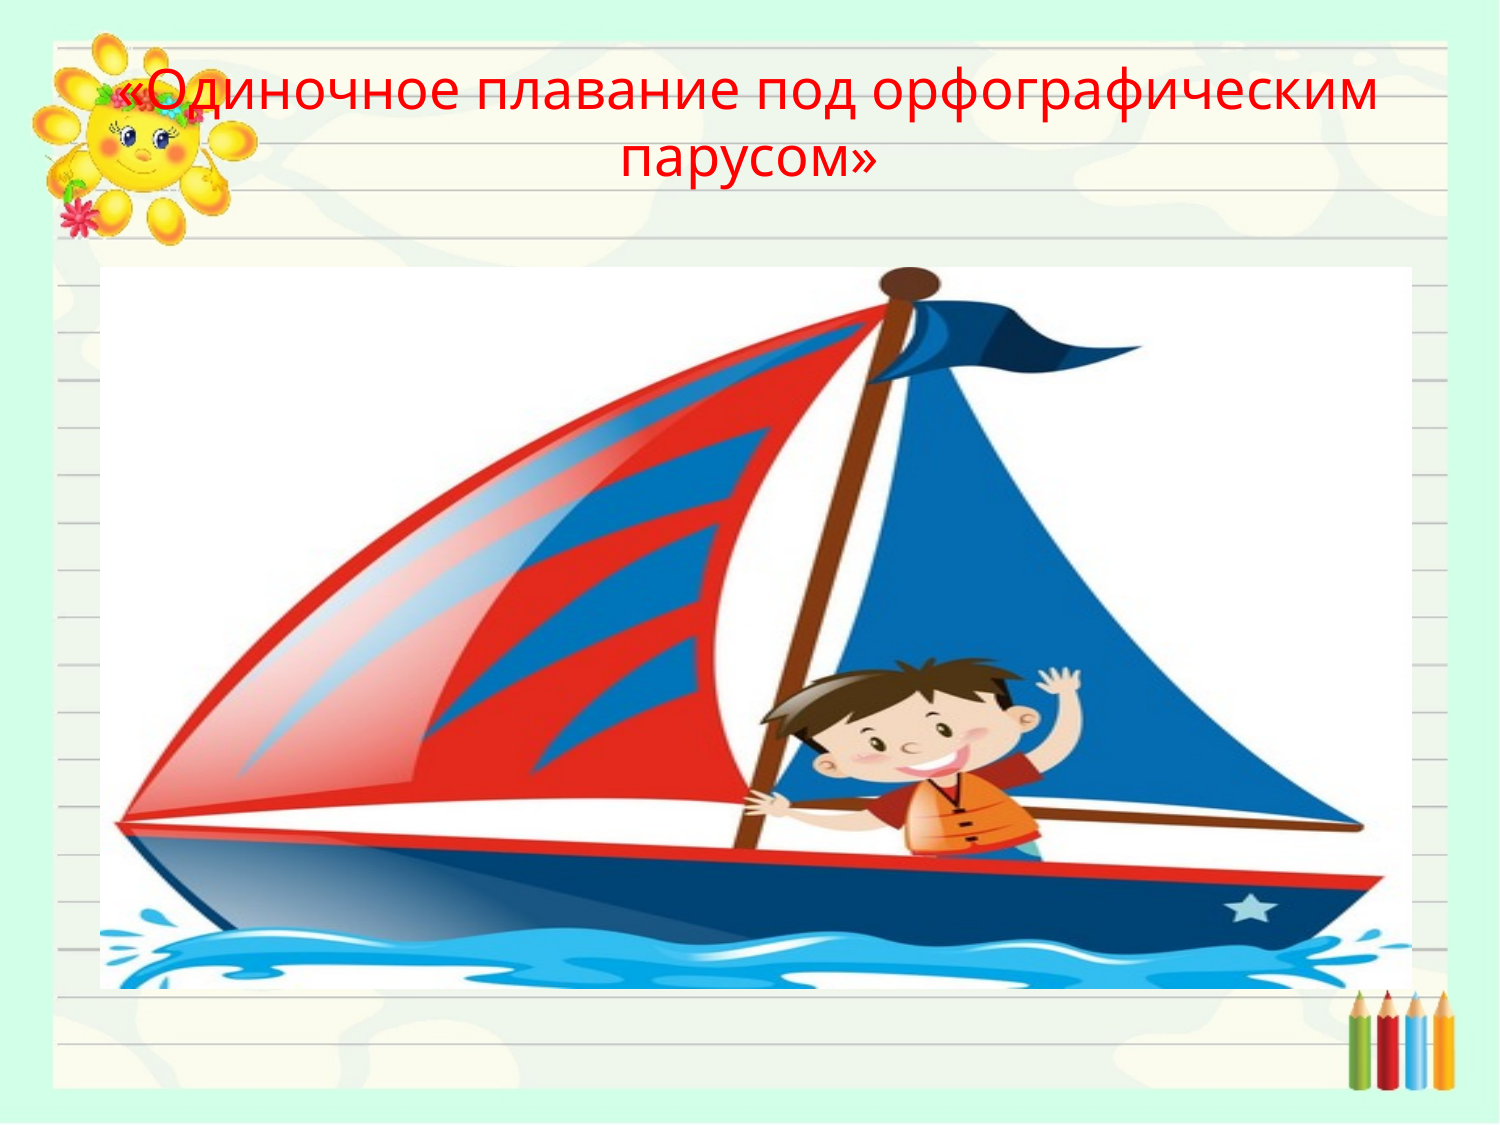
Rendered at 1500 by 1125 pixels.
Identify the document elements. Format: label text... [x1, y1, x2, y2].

title «Одиночное плавание под орфографическим парусом» [75, 45, 1425, 197]
picture [0, 0, 1500, 1125]
